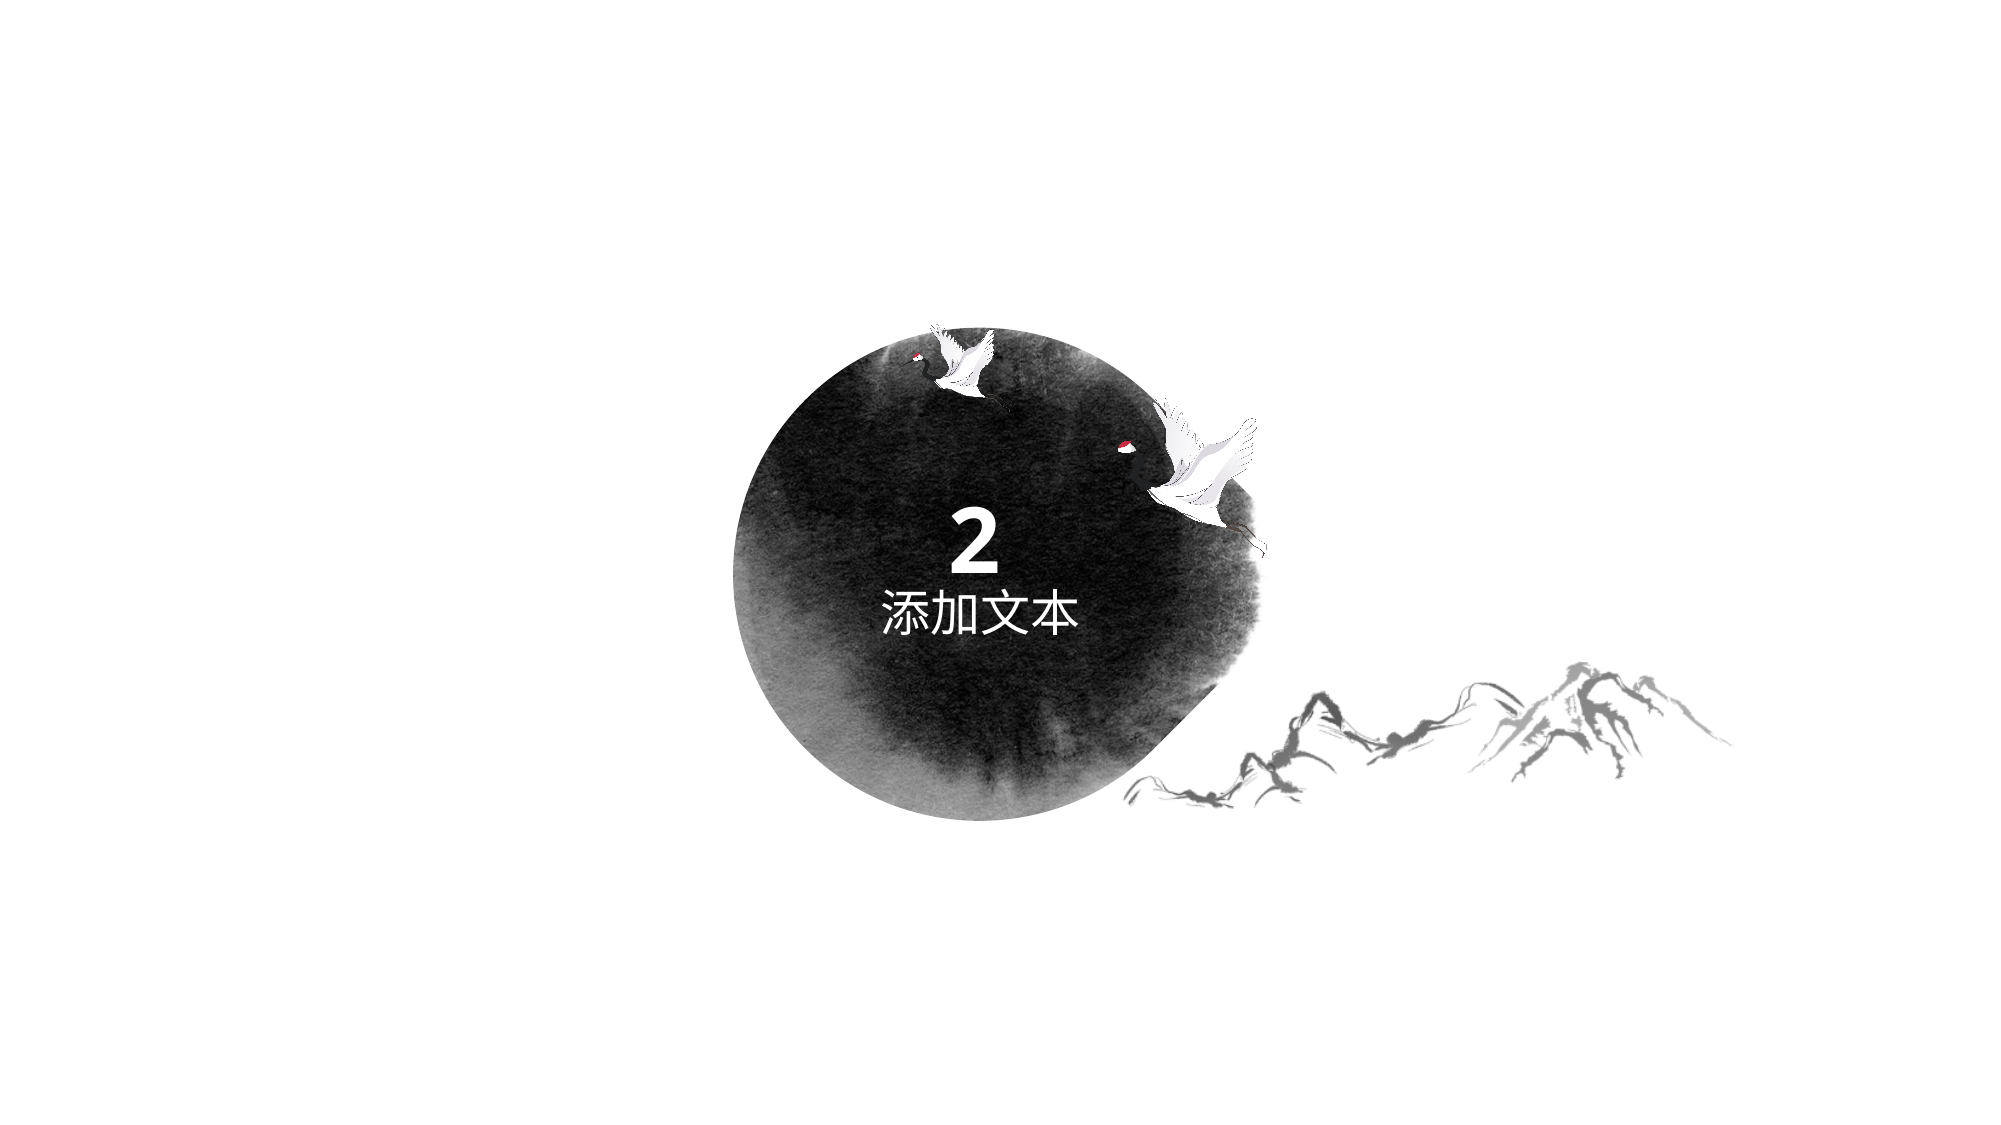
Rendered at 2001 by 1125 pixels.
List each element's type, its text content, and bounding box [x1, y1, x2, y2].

picture [900, 324, 1267, 558]
text_box [1016, 512, 1329, 649]
text_box 添加文本 [853, 596, 1108, 649]
text_box [733, 340, 1083, 821]
text_box 2 [933, 558, 1016, 599]
picture [1083, 649, 1734, 828]
